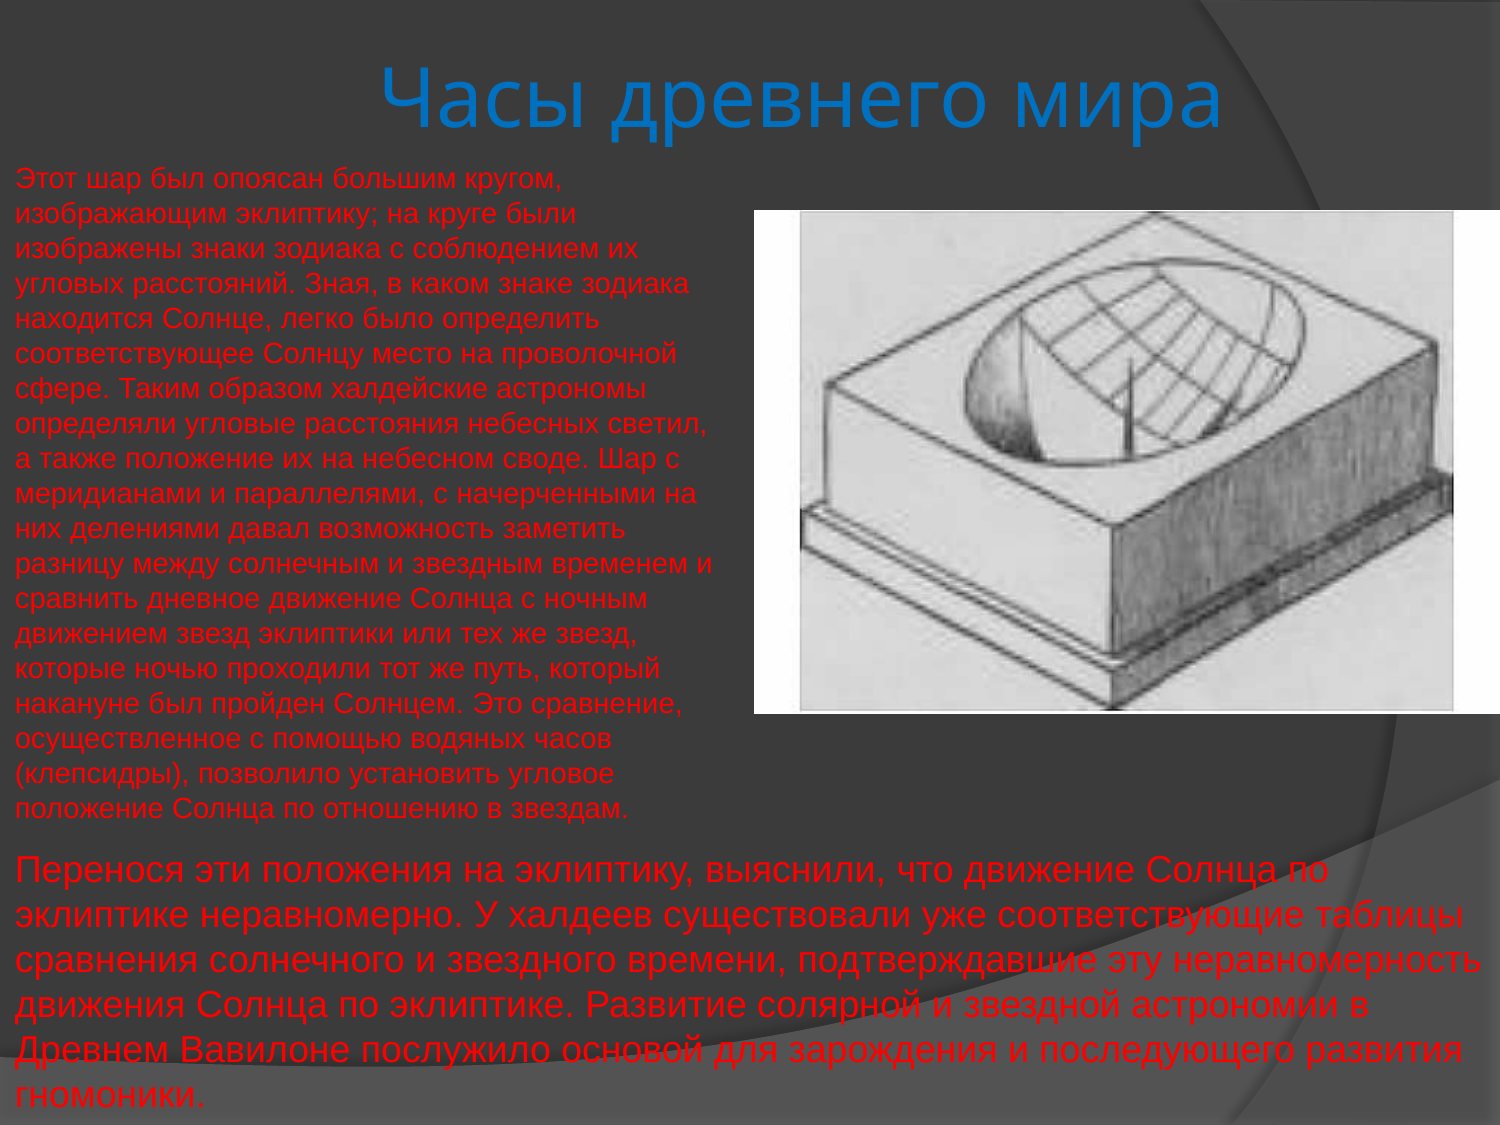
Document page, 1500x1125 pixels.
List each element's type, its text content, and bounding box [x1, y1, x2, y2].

text_box Этот шар был опоясан большим кругом, изображающим эклиптику; на круге были изображены знаки зодиака с соблюдением их угловых расстояний. Зная, в каком знаке зодиака находится Солнце, легко было определить соответствующее Солнцу место на проволочной сфере. Таким образом халдейские астрономы определяли угловые расстояния небесных светил, а также положение их на небесном своде. Шар с меридианами и параллелями, с начерченными на них делениями давал возможность заметить разницу между солнечным и звездным временем и сравнить дневное движение Солнца с ночным движением звезд эклиптики или тех же звезд, которые ночью проходили тот же путь, который накануне был пройден Солнцем. Это сравнение, осуществленное с помощью водяных часов (клепсидры), позволило установить угловое положение Солнца по отношению в звездам. [0, 152, 739, 832]
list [754, 210, 1500, 714]
title Часы древнего мира [175, 0, 1401, 188]
text_box Перенося эти положения на эклиптику, выяснили, что движение Солнца по эклиптике неравномерно. У халдеев существовали уже соответствующие таблицы сравнения солнечного и звездного времени, подтверждавшие эту неравномерность движения Солнца по эклиптике. Развитие солярной и звездной астрономии в Древнем Вавилоне послужило основой для зарождения и последующего развития гномоники. [0, 837, 1500, 1122]
